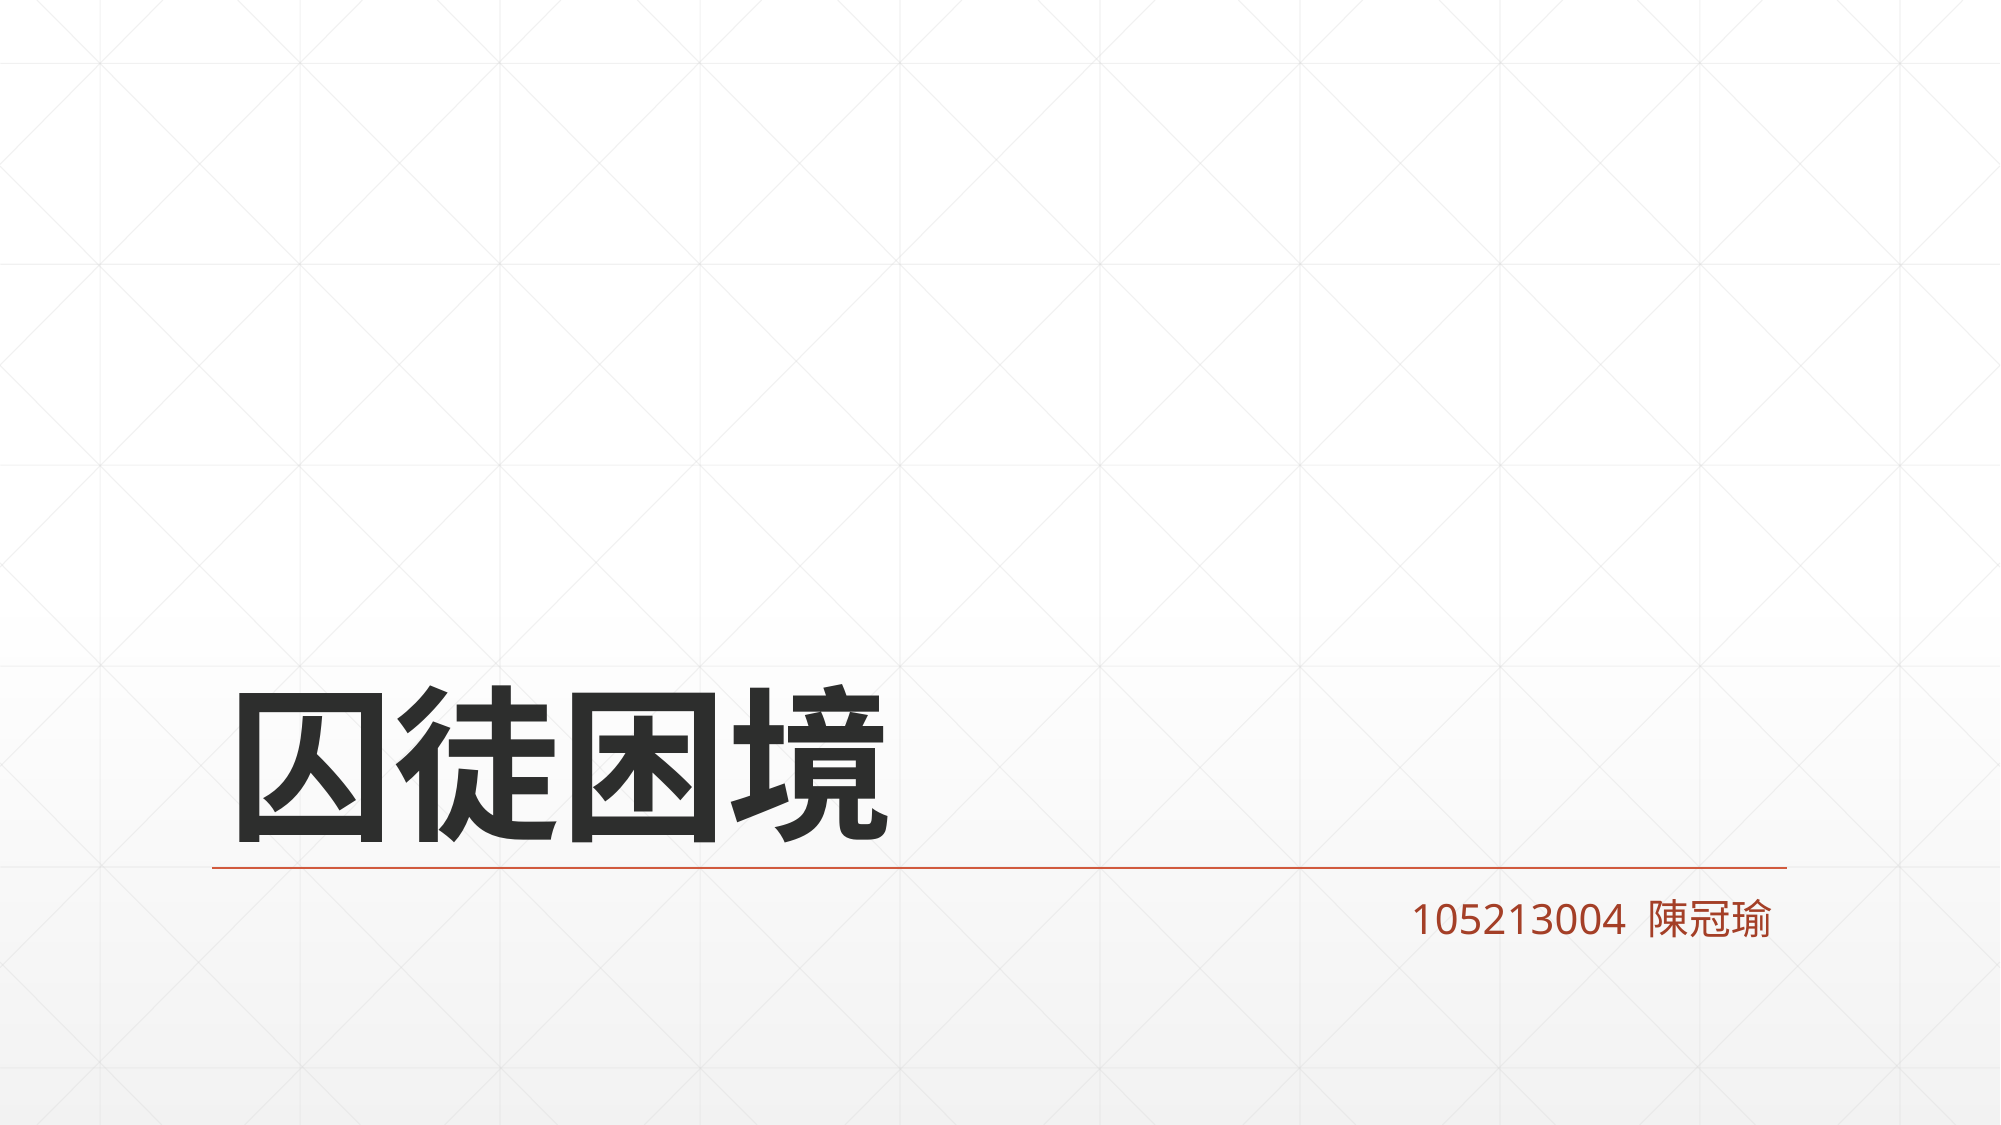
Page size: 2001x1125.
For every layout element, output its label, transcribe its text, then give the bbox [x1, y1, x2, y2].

title 囚徒困境 [212, 313, 1788, 869]
subtitle 105213004 陳冠瑜 [212, 891, 1788, 967]
